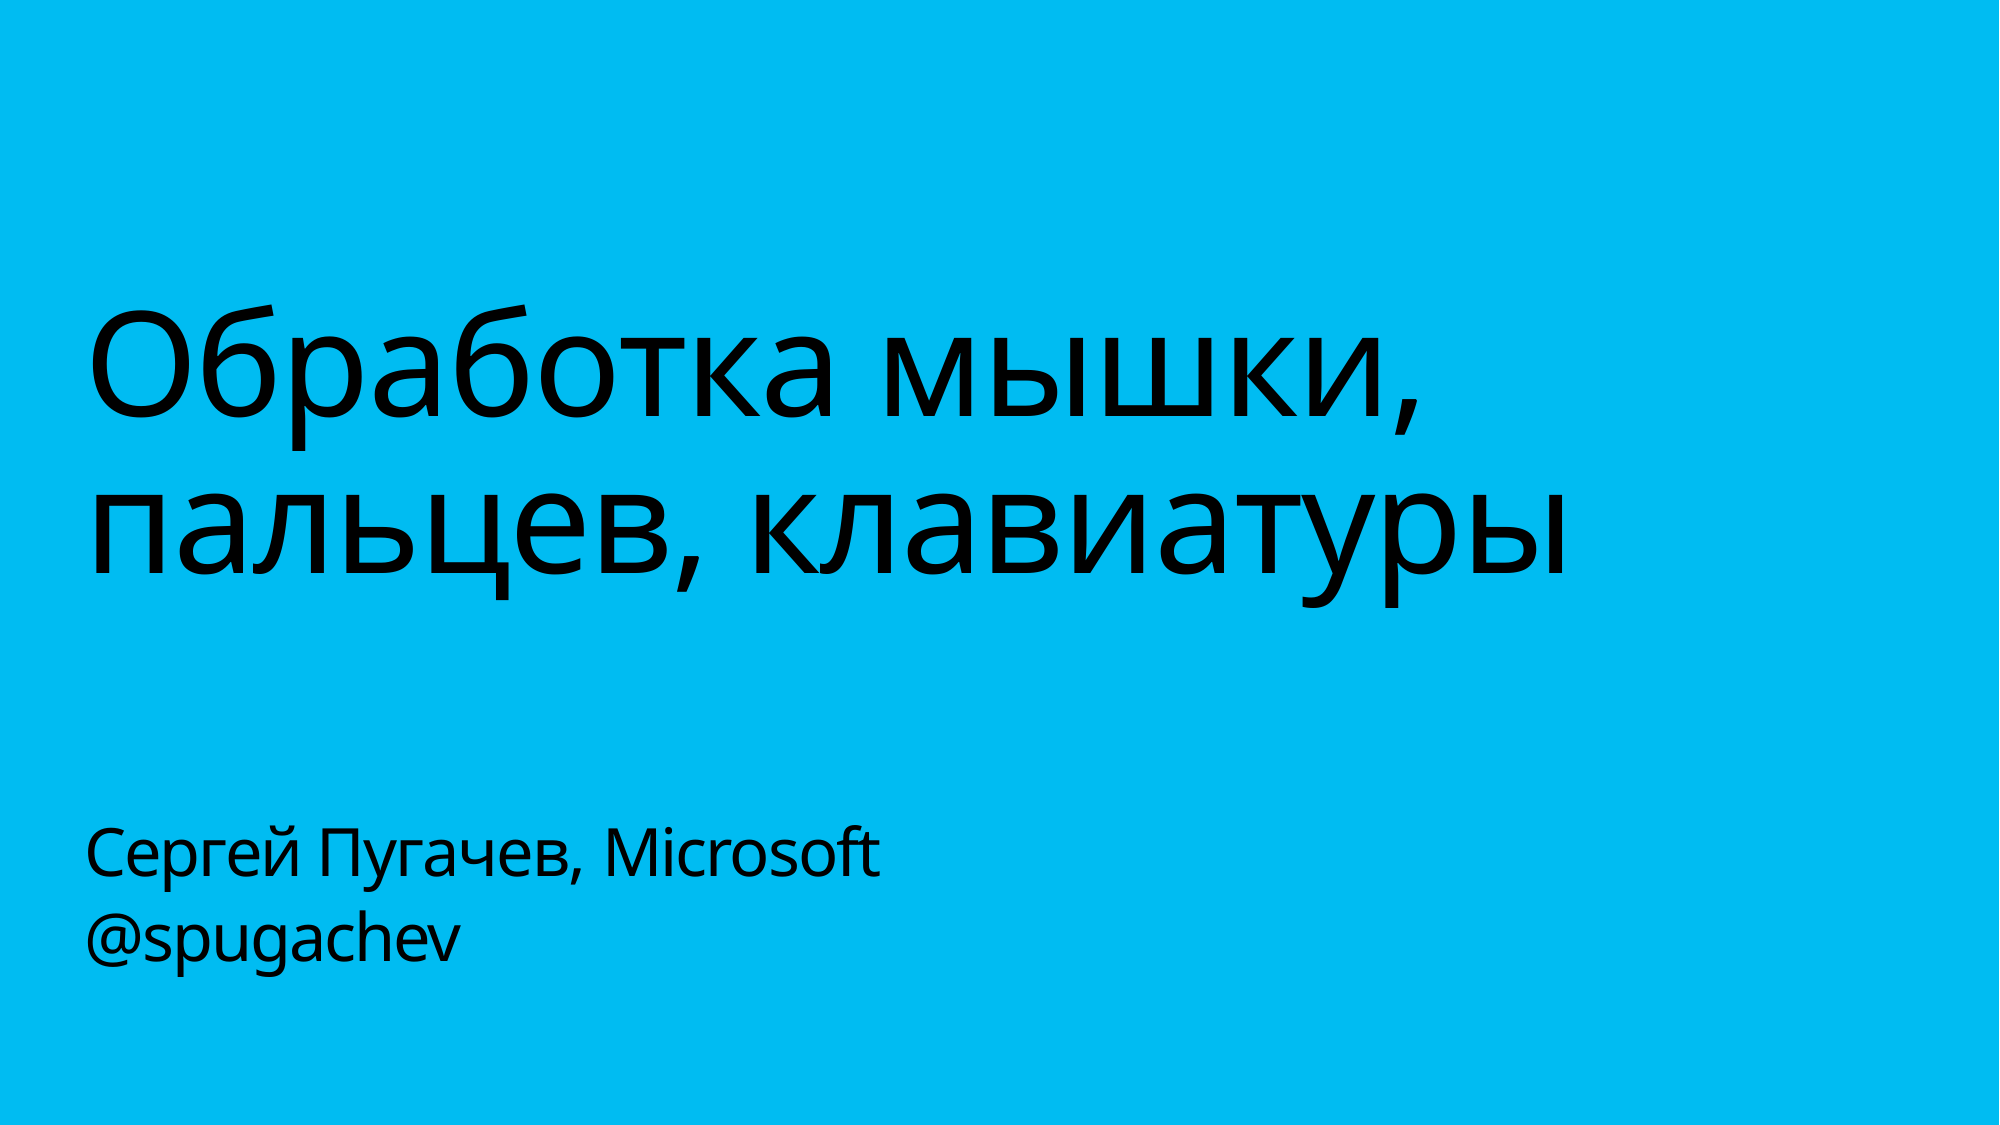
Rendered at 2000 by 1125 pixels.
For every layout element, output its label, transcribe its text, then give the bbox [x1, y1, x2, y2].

list Обработка мышки, пальцев, клавиатуры [84, 290, 1926, 609]
list Сергей Пугачев, Microsoft @spugachev [84, 819, 1317, 981]
